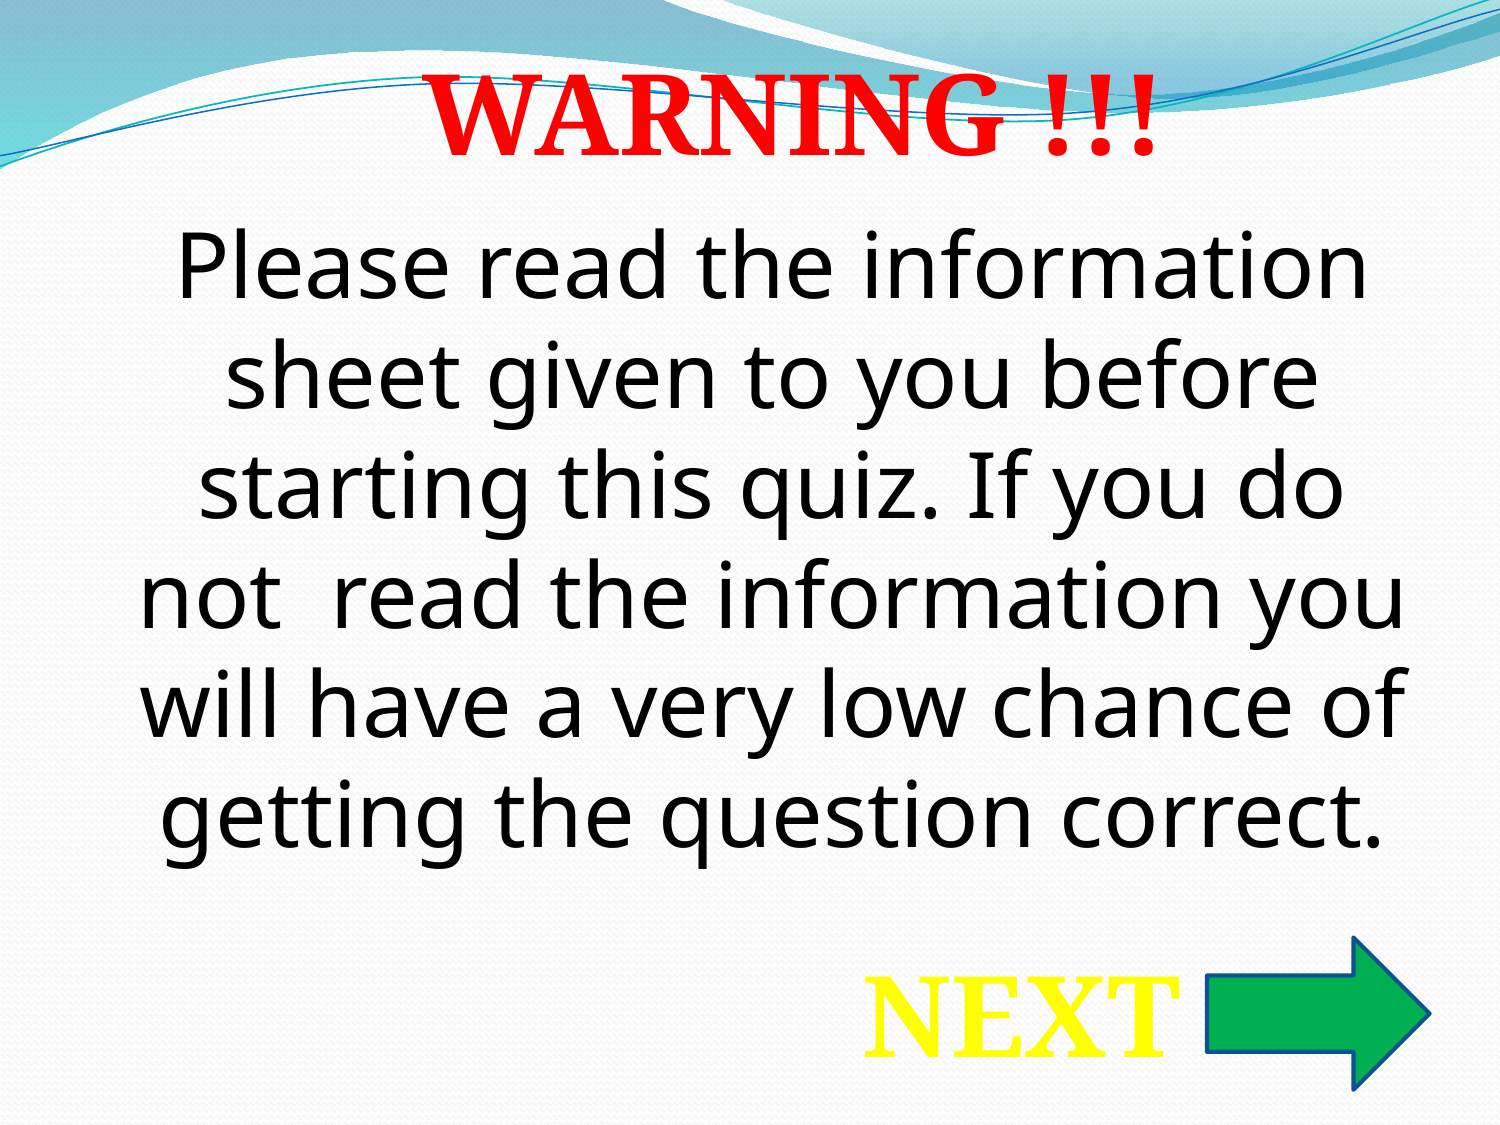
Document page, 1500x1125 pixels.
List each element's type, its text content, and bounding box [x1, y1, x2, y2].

text_box WARNING !!! [407, 35, 1181, 186]
text_box Please read the information sheet given to you before starting this quiz. If you do not read the information you will have a very low chance of getting the question correct. [105, 199, 1442, 874]
text_box [1204, 935, 1432, 1092]
text_box Next [847, 937, 1196, 1088]
